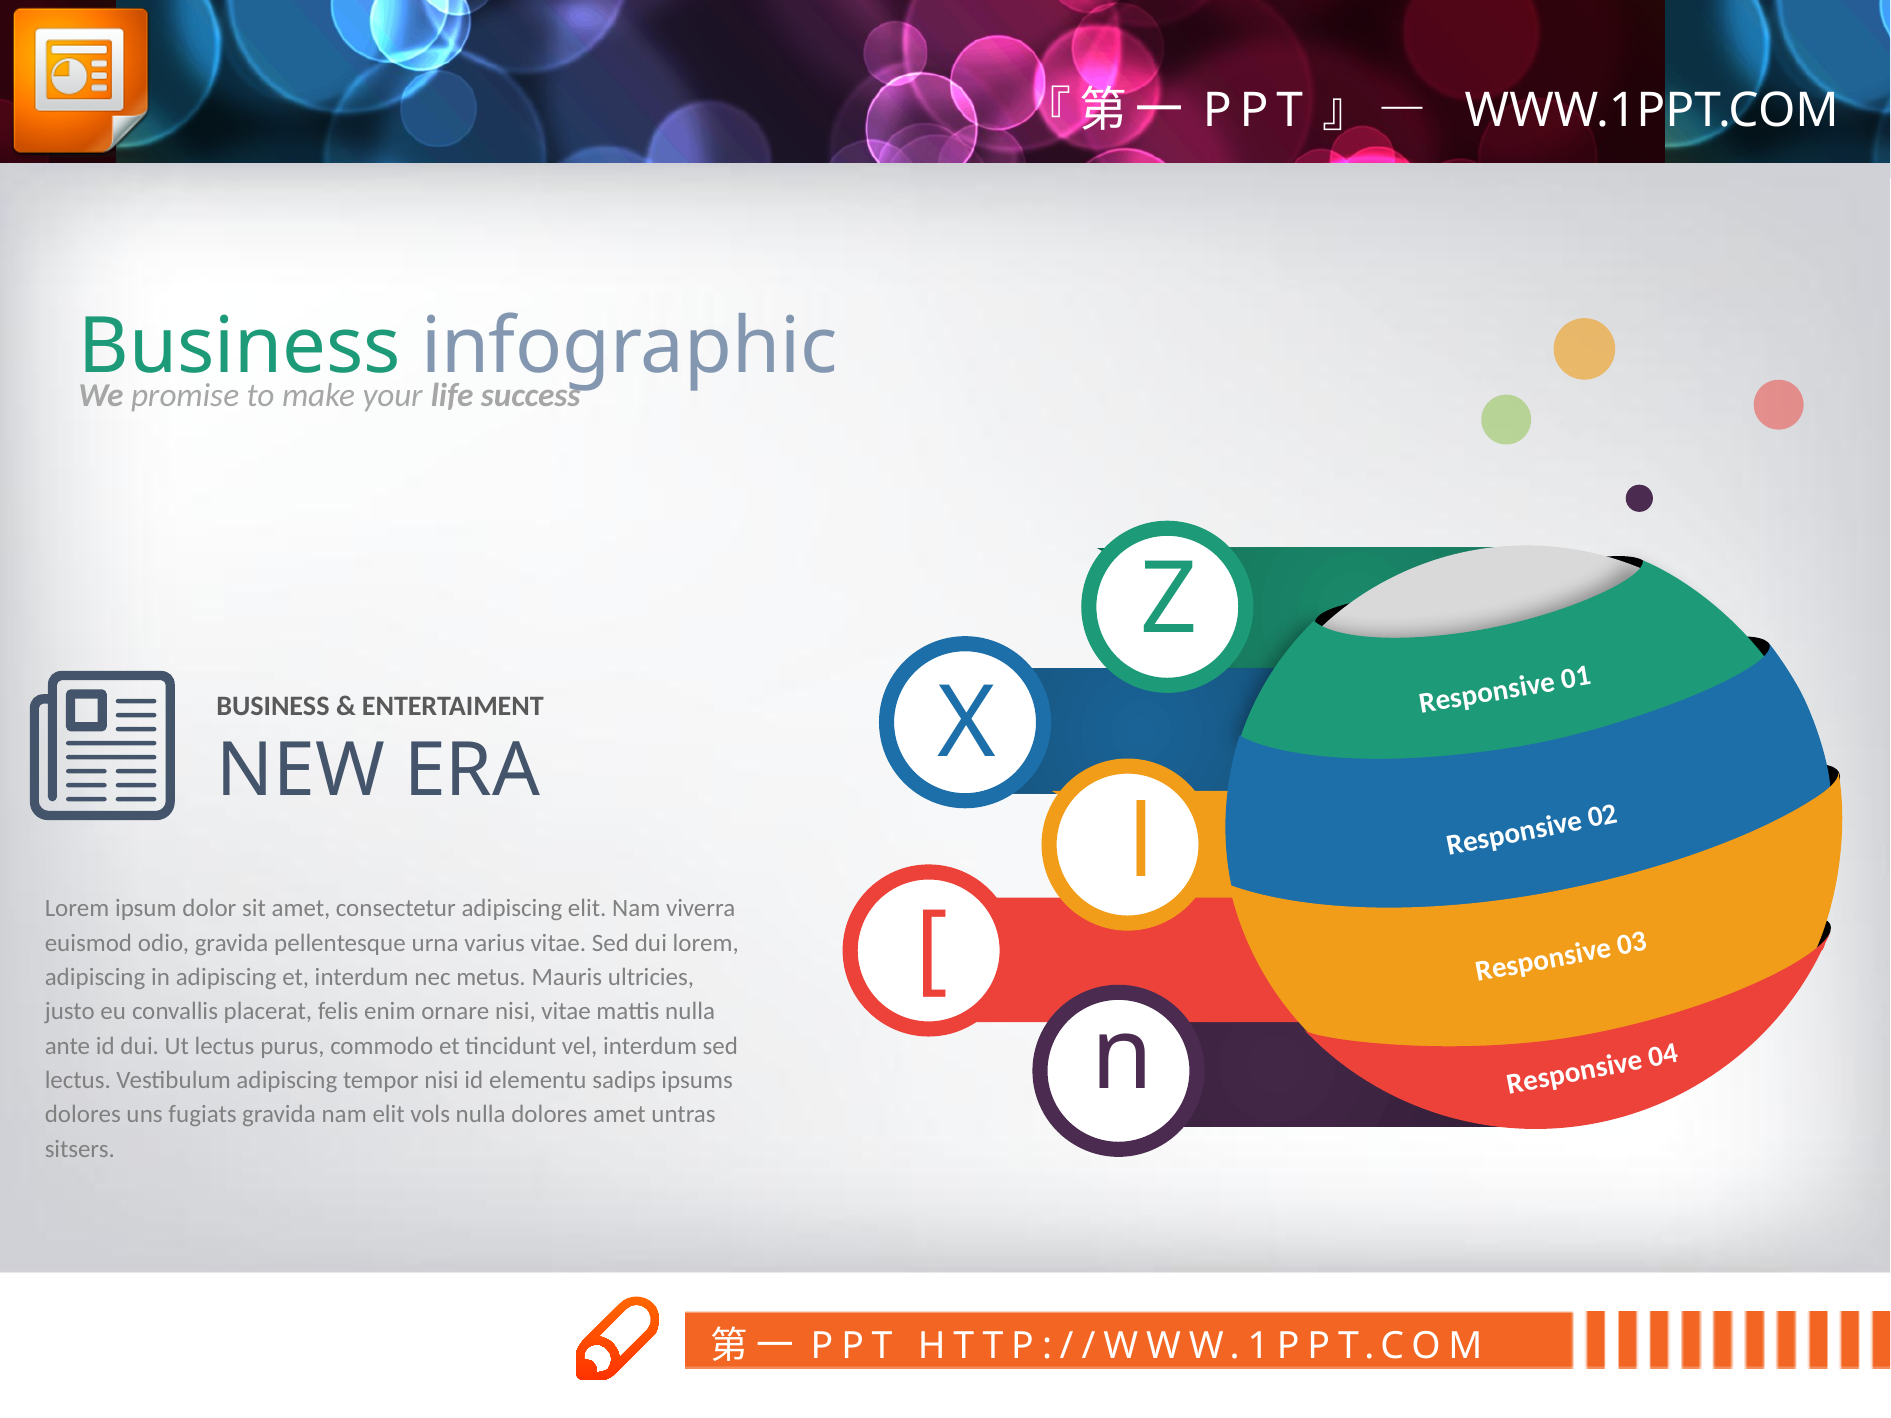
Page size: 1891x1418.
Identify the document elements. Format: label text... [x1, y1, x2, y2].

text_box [29, 670, 176, 821]
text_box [1481, 317, 1804, 513]
text_box We promise to make your life success [58, 363, 604, 423]
text_box Lorem ipsum dolor sit amet, consectetur adipiscing elit. Nam viverra euismod odio, gravida pellentesque urna varius vitae. Sed dui lorem, adipiscing in adipiscing et, interdum nec metus. Mauris ultricies, justo eu convallis placerat, felis enim ornare nisi, vitae mattis nulla ante id dui. Ut lectus purus, commodo et tincidunt vel, interdum sed lectus. Vestibulum adipiscing tempor nisi id elementu sadips ipsums dolores uns fugiats gravida nam elit vols nulla dolores amet untras sitsers. [30, 879, 765, 1170]
picture [685, 1311, 1891, 1369]
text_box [849, 504, 1868, 1168]
text_box BUSINESS & ENTERTAIMENT NEW ERA [201, 679, 559, 819]
text_box Business infographic [58, 289, 1026, 394]
picture [0, 0, 1891, 1275]
